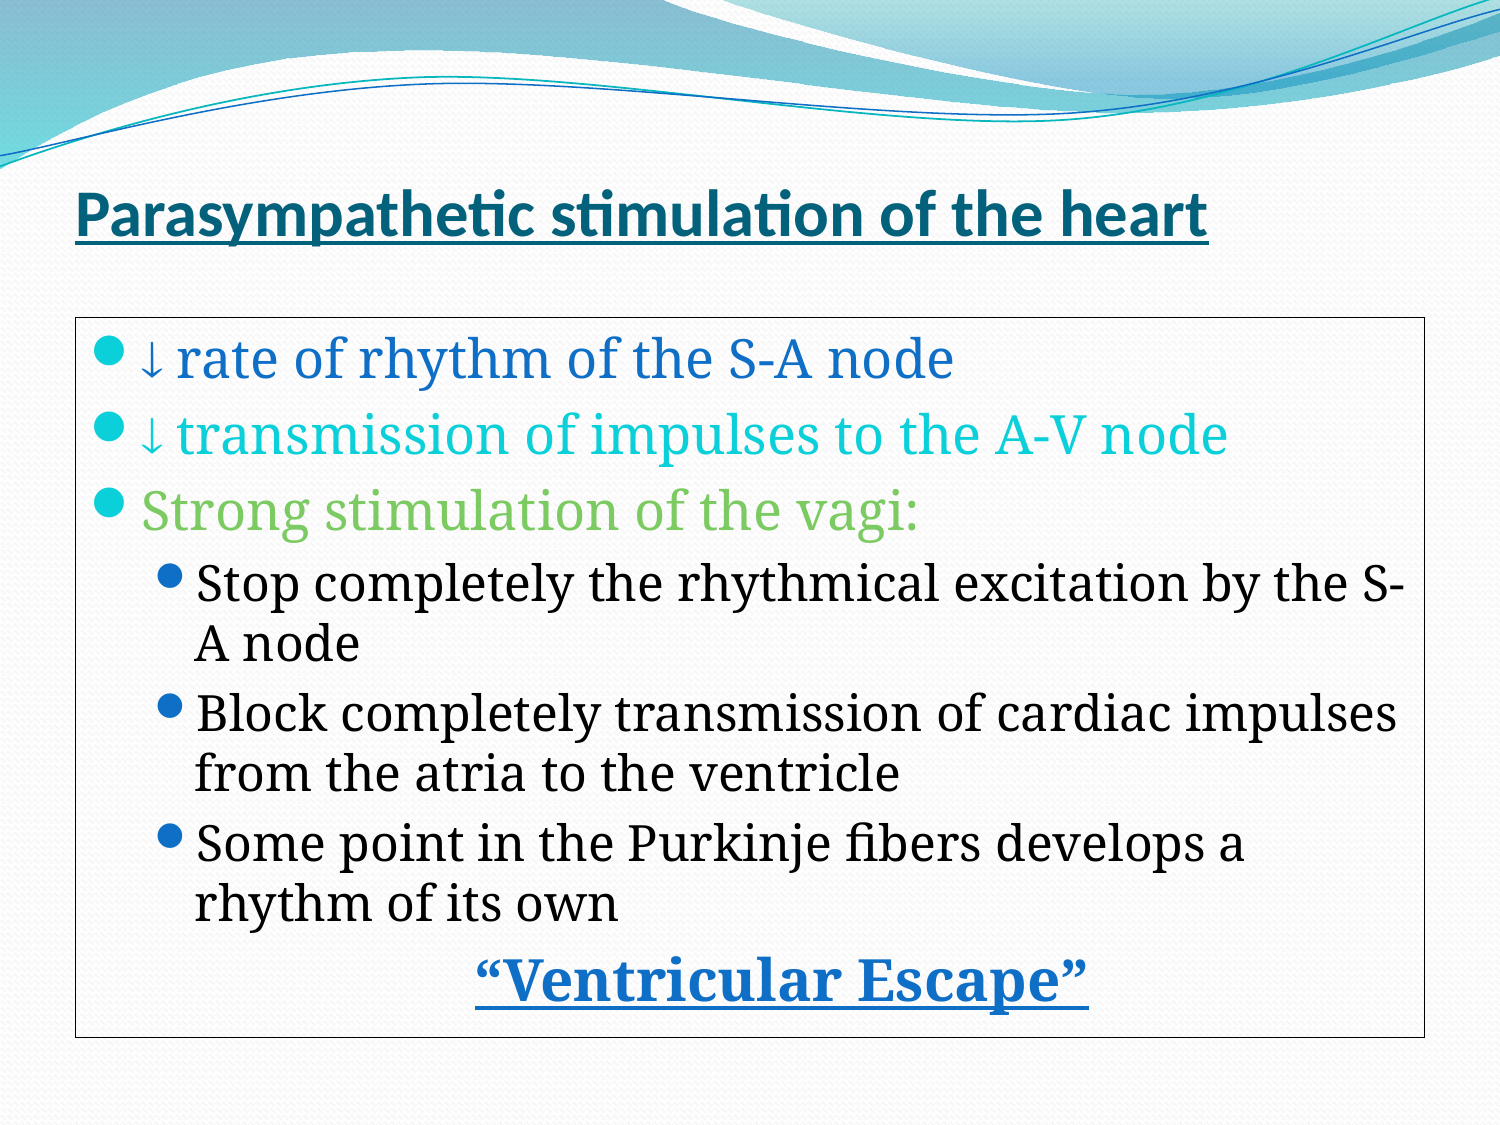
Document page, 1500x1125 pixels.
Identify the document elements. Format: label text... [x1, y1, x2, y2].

list  rate of rhythm of the S-A node  transmission of impulses to the A-V node Strong stimulation of the vagi: Stop completely the rhythmical excitation by the S-A node Block completely transmission of cardiac impulses from the atria to the ventricle Some point in the Purkinje fibers develops a rhythm of its own “Ventricular Escape” [75, 317, 1425, 1038]
title Parasympathetic stimulation of the heart [75, 62, 1425, 250]
